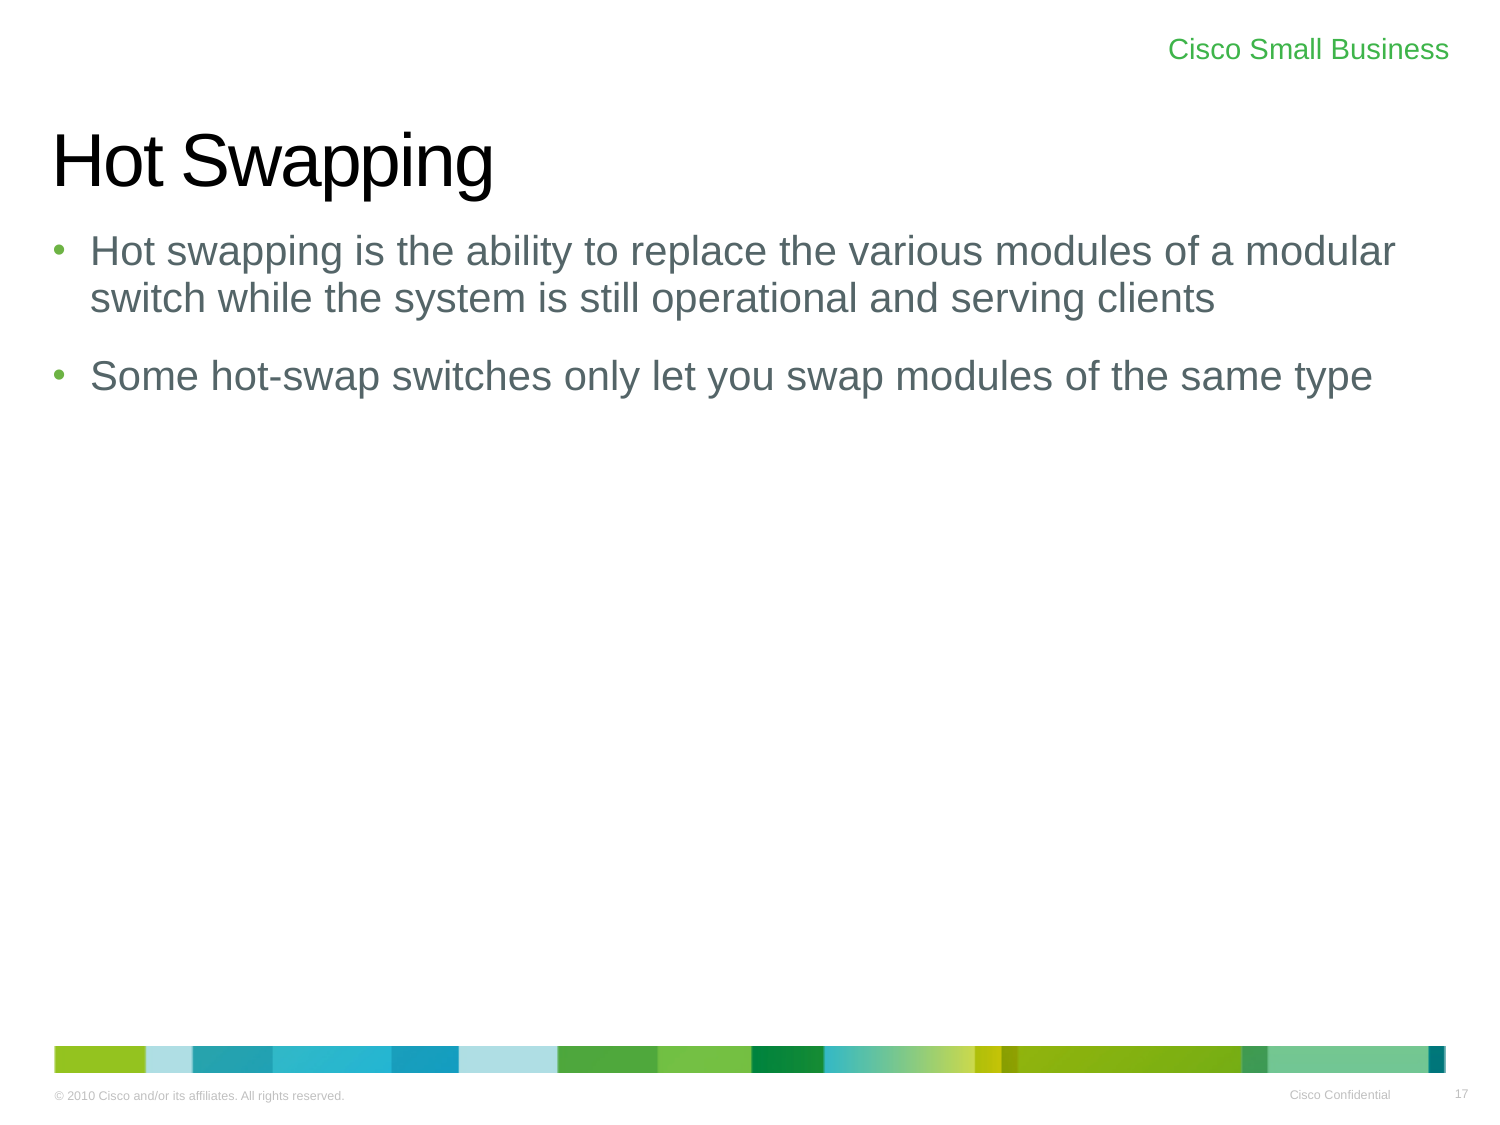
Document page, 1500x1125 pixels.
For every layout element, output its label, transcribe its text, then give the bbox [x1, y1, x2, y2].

picture [54, 1046, 1446, 1073]
list Hot swapping is the ability to replace the various modules of a modular switch while the system is still operational and serving clients Some hot-swap switches only let you swap modules of the same type [37, 219, 1441, 972]
title Hot Swapping [37, 70, 1447, 209]
